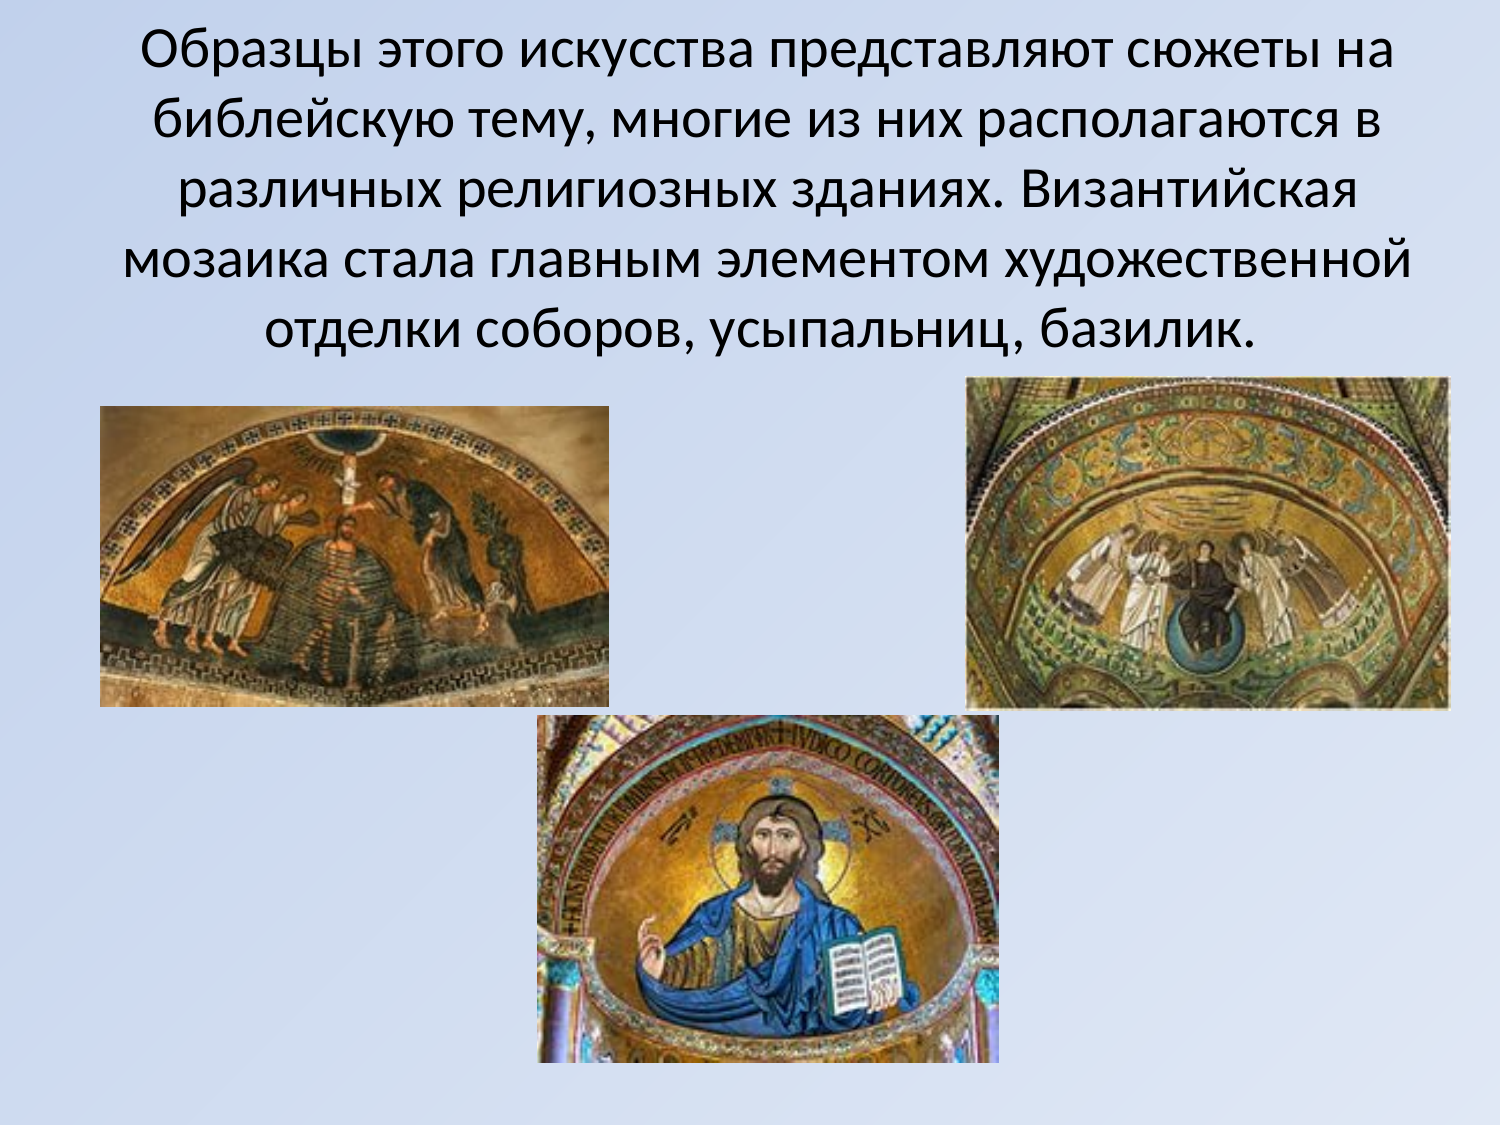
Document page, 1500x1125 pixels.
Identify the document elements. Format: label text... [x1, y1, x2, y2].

title Образцы этого искусства представляют сюжеты на библейскую тему, многие из них располагаются в различных религиозных зданиях. Византийская мозаика стала главным элементом художественной отделки соборов, усыпальниц, базилик. [94, 42, 1442, 327]
picture [965, 376, 1451, 711]
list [100, 406, 609, 707]
picture [537, 715, 1000, 1063]
